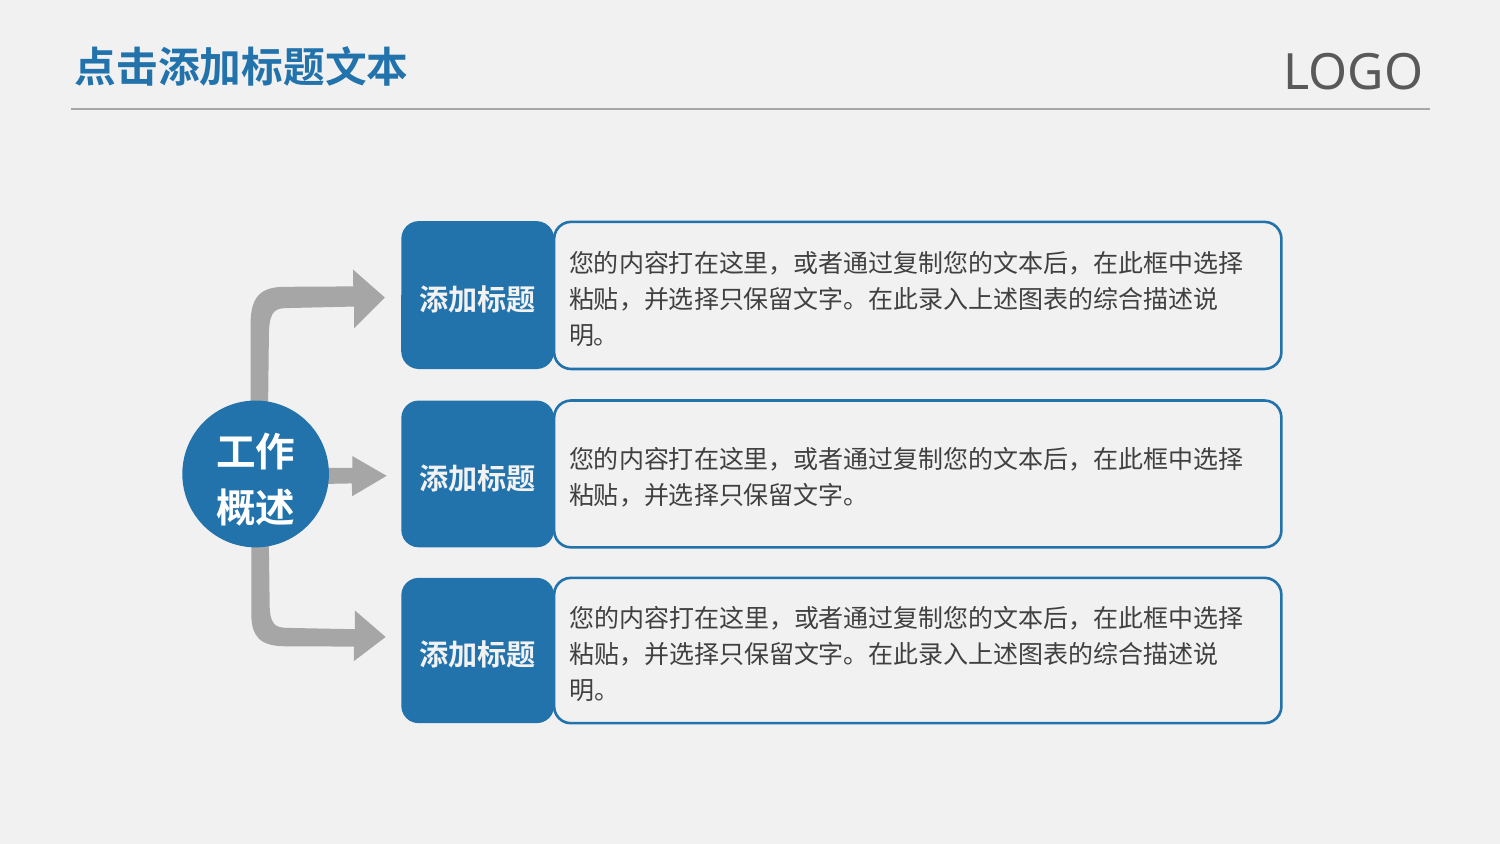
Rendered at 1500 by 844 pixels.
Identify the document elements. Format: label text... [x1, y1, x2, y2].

text_box 您的内容打在这里，或者通过复制您的文本后，在此框中选择粘贴，并选择只保留文字。 [554, 400, 1282, 548]
text_box [329, 456, 387, 497]
text_box LOGO [1268, 31, 1439, 107]
text_box 您的内容打在这里，或者通过复制您的文本后，在此框中选择粘贴，并选择只保留文字。在此录入上述图表的综合描述说明。 [554, 221, 1282, 369]
text_box 添加标题 [401, 577, 555, 724]
text_box 点击添加标题文本 [59, 33, 424, 99]
text_box 添加标题 [401, 221, 555, 370]
text_box 您的内容打在这里，或者通过复制您的文本后，在此框中选择粘贴，并选择只保留文字。在此录入上述图表的综合描述说明。 [554, 577, 1282, 724]
text_box 添加标题 [401, 400, 555, 548]
text_box [250, 269, 385, 401]
text_box [251, 547, 386, 662]
text_box 工作 概述 [182, 400, 329, 548]
